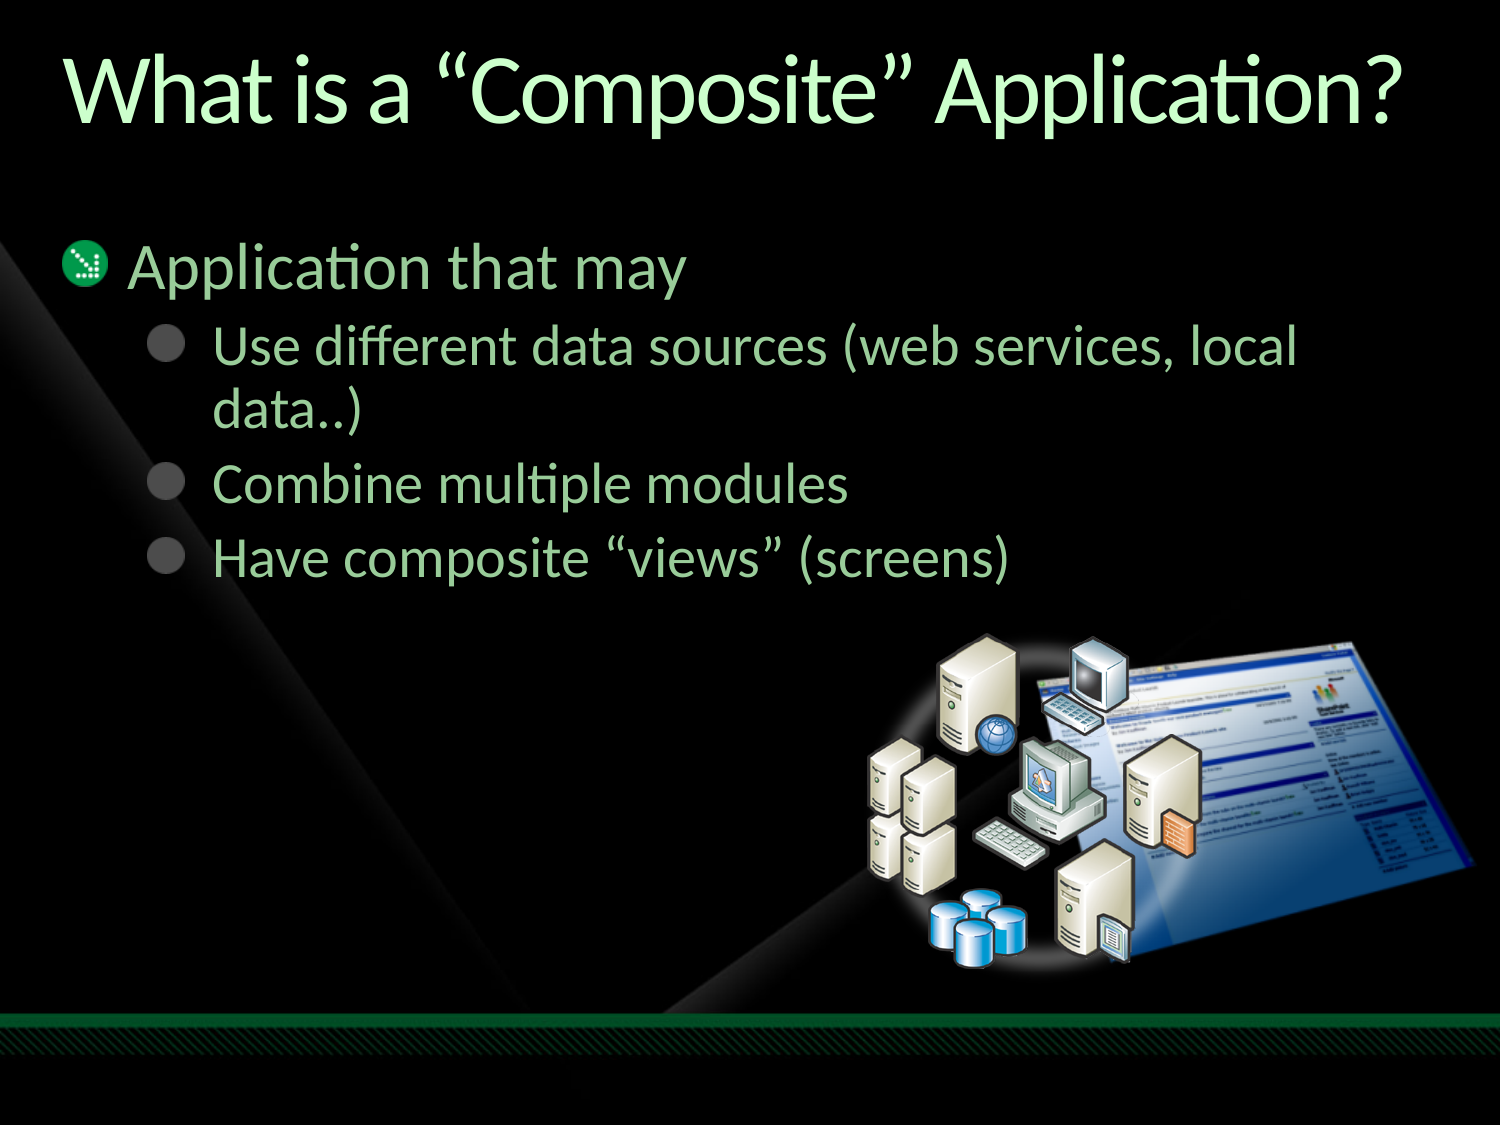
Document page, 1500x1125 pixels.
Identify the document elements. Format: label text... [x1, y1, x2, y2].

list Application that may Use different data sources (web services, local data..) Combine multiple modules Have composite “views” (screens) [62, 231, 1438, 980]
title What is a “Composite” Application? [62, 37, 1438, 147]
picture [0, 0, 1500, 1125]
